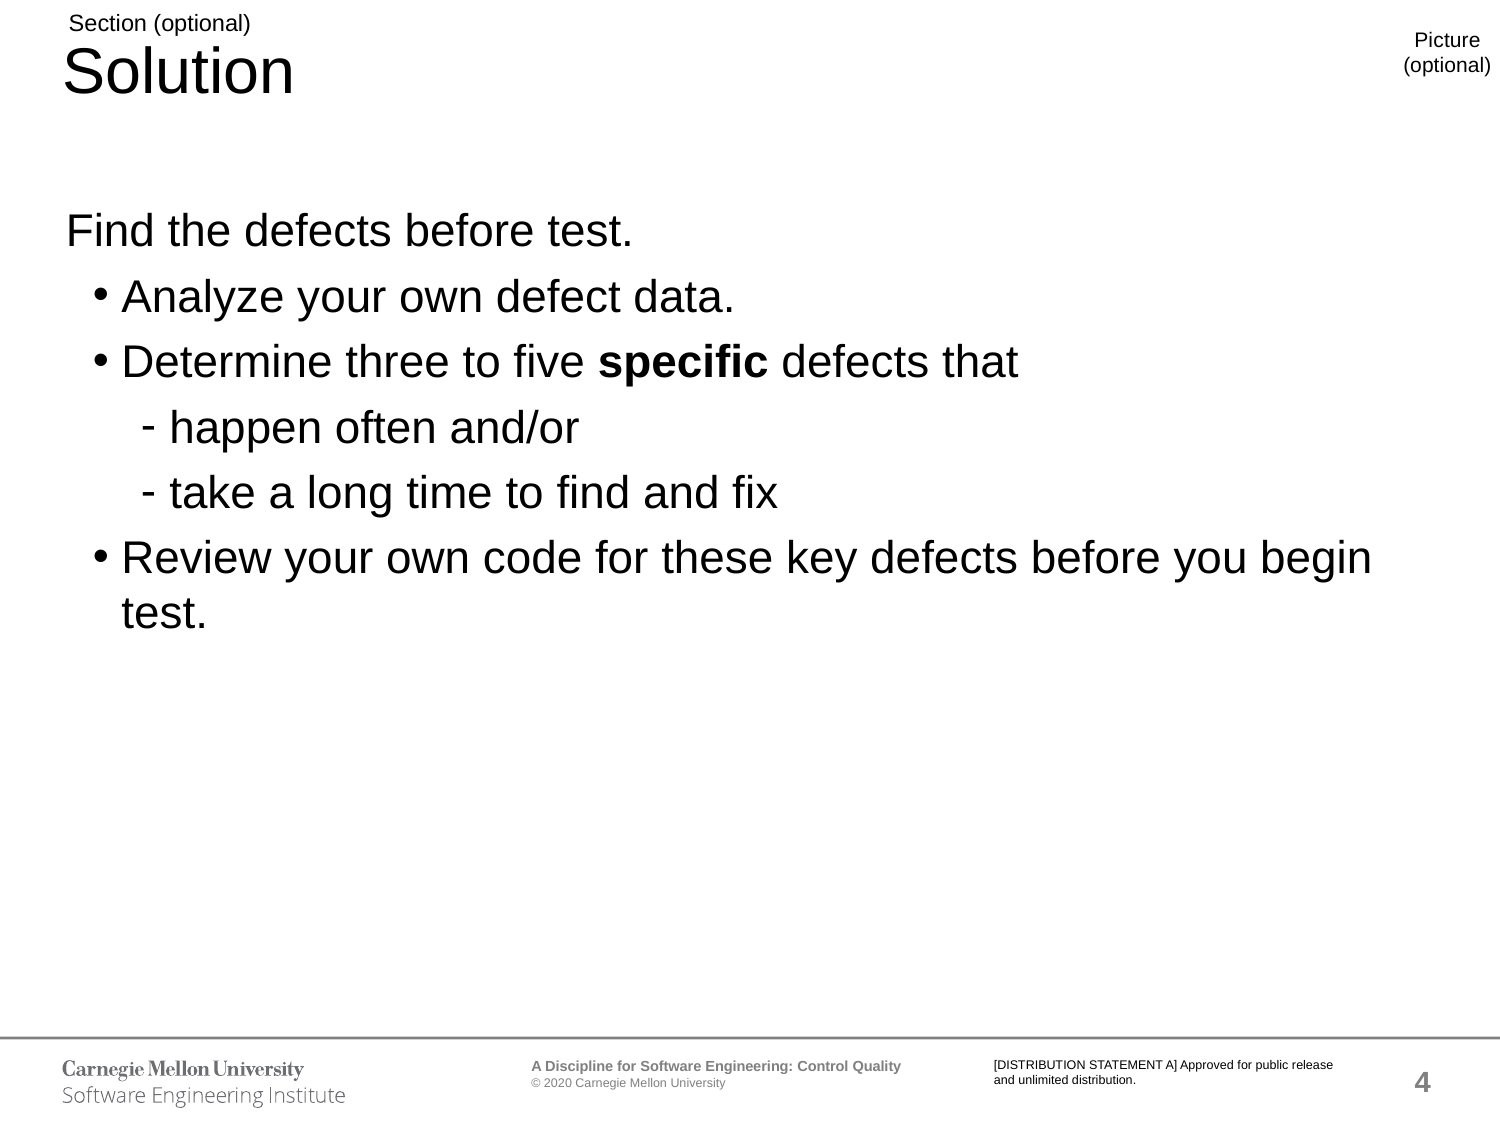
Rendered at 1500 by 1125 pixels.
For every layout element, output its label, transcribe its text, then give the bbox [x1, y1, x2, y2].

list Find the defects before test. Analyze your own defect data. Determine three to five specific defects that happen often and/or take a long time to find and fix Review your own code for these key defects before you begin test. [65, 201, 1431, 1024]
title Solution [62, 37, 1338, 182]
